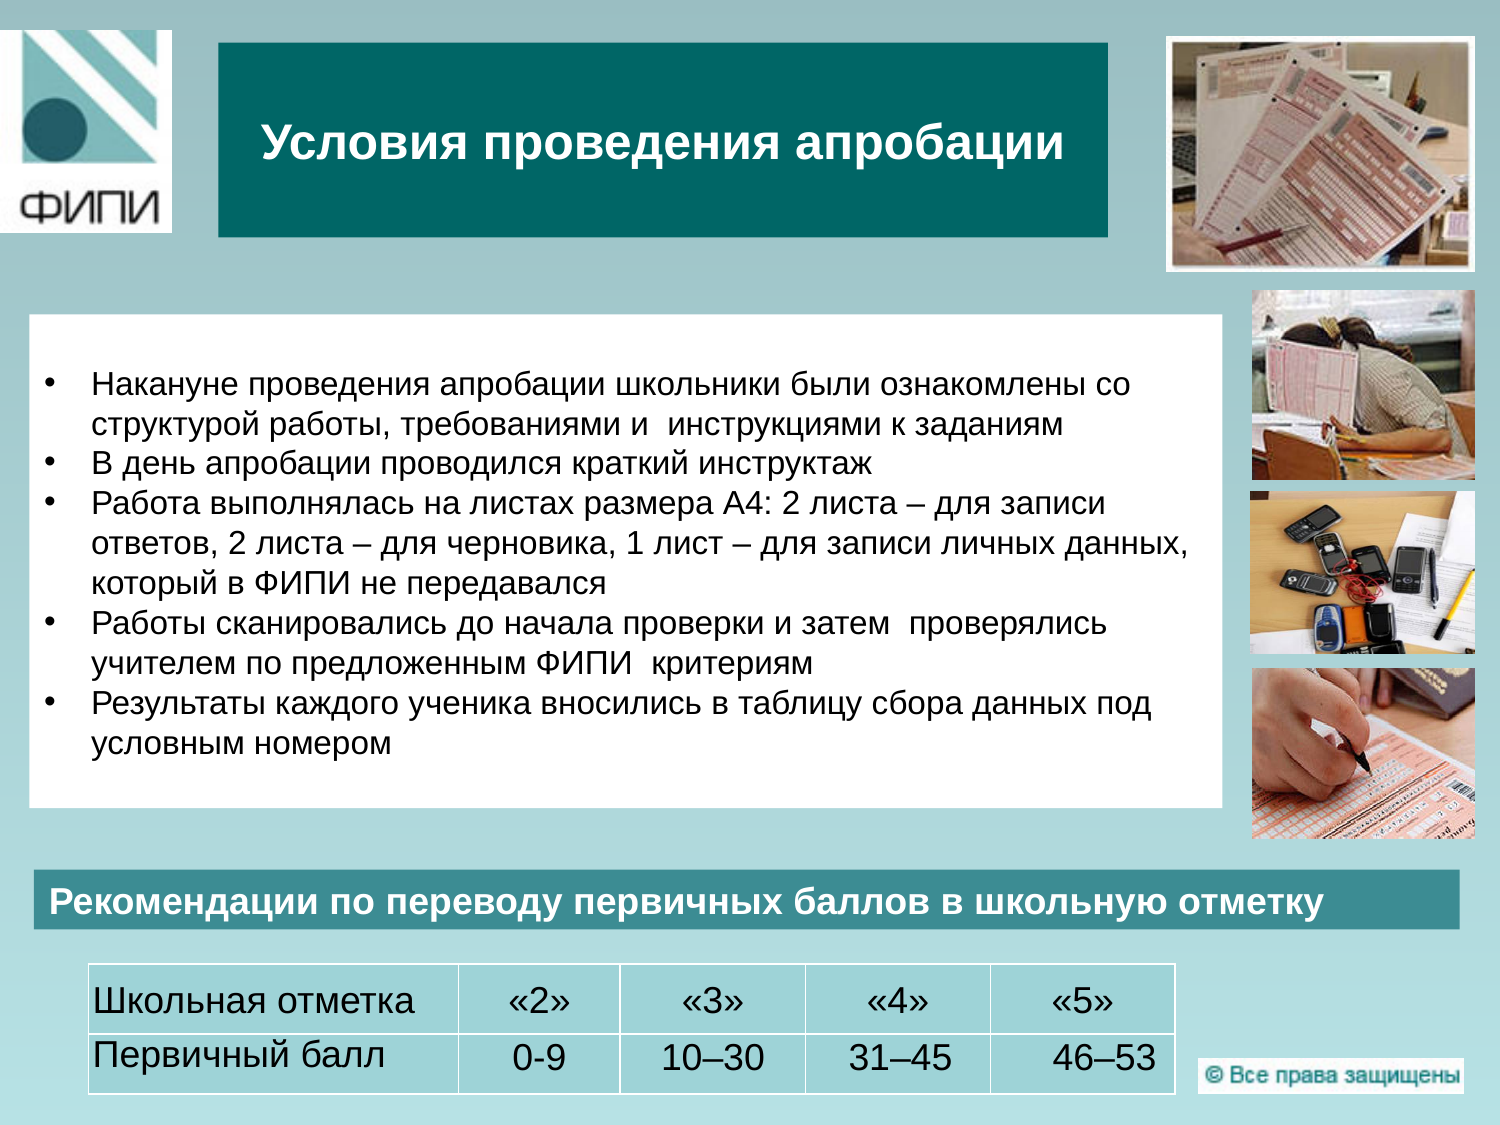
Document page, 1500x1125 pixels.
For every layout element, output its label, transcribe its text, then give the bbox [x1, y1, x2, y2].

table_header «5» [991, 965, 1174, 1033]
picture [0, 30, 172, 233]
picture [1166, 36, 1475, 272]
table_header «2» [459, 965, 619, 1033]
table_cell 46–53 [991, 1035, 1174, 1093]
table_header «3» [621, 965, 805, 1033]
table_header «4» [806, 965, 990, 1033]
text_box Накануне проведения апробации школьники были ознакомлены со структурой работы, требованиями и инструкциями к заданиям В день апробации проводился краткий инструктаж Работа выполнялась на листах размера А4: 2 листа – для записи ответов, 2 листа – для черновика, 1 лист – для записи личных данных, который в ФИПИ не передавался Работы сканировались до начала проверки и затем проверялись учителем по предложенным ФИПИ критериям Результаты каждого ученика вносились в таблицу сбора данных под условным номером [29, 314, 1223, 809]
table_header Школьная отметка [89, 965, 458, 1033]
table_cell 31–45 [806, 1035, 990, 1093]
picture [1251, 668, 1476, 839]
table_cell Первичный балл [89, 1035, 458, 1093]
table_cell 0-9 [459, 1035, 619, 1093]
text_box Рекомендации по переводу первичных баллов в школьную отметку [33, 869, 1460, 930]
picture [1198, 1058, 1464, 1094]
text_box Условия проведения апробации [218, 42, 1108, 238]
table_cell 10–30 [621, 1035, 805, 1093]
picture [1251, 290, 1476, 480]
picture [1061, 490, 1476, 654]
